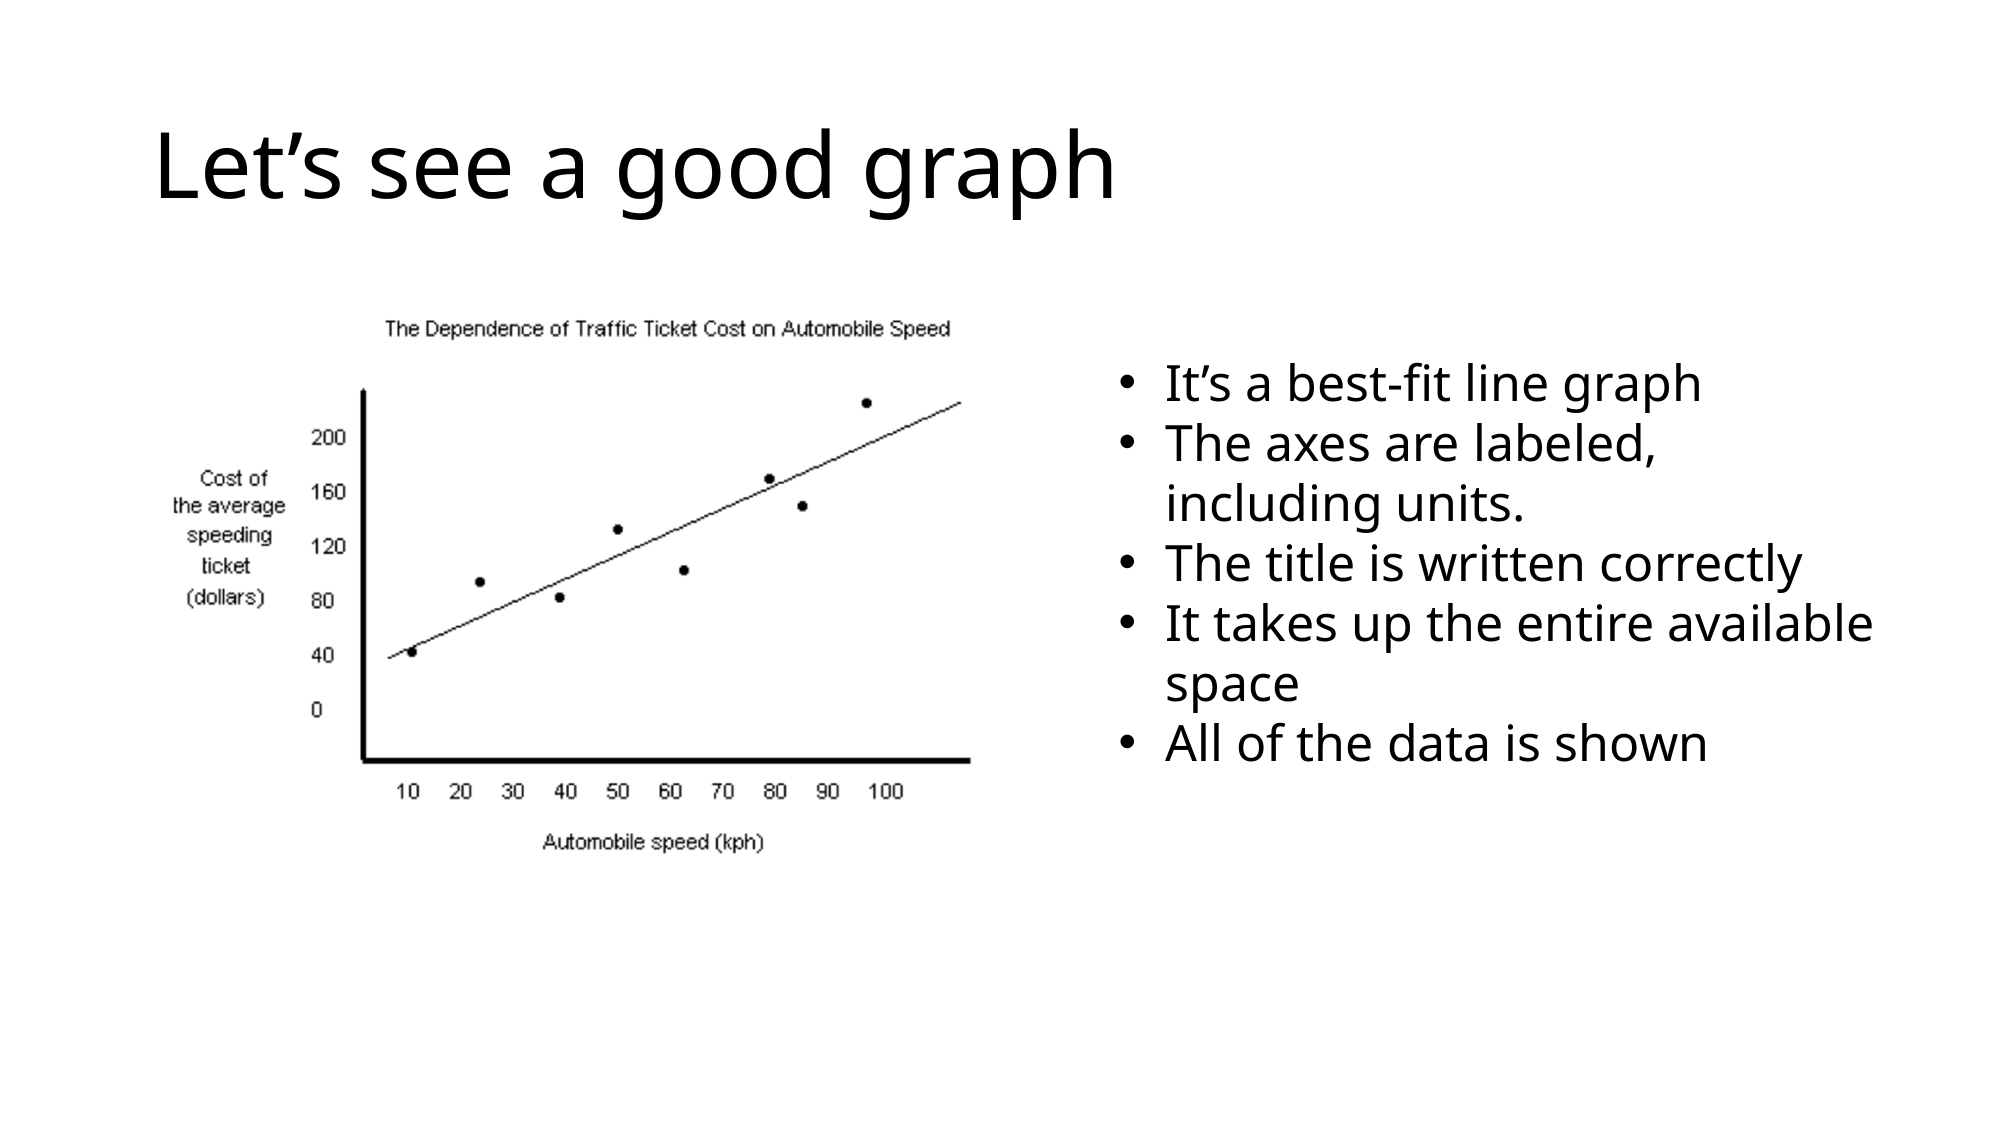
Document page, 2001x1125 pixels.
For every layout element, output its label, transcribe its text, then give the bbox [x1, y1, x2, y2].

picture [160, 288, 1046, 882]
title Let’s see a good graph [137, 59, 1863, 278]
text_box It’s a best-fit line graph The axes are labeled, including units. The title is written correctly It takes up the entire available space All of the data is shown [1104, 344, 1902, 869]
